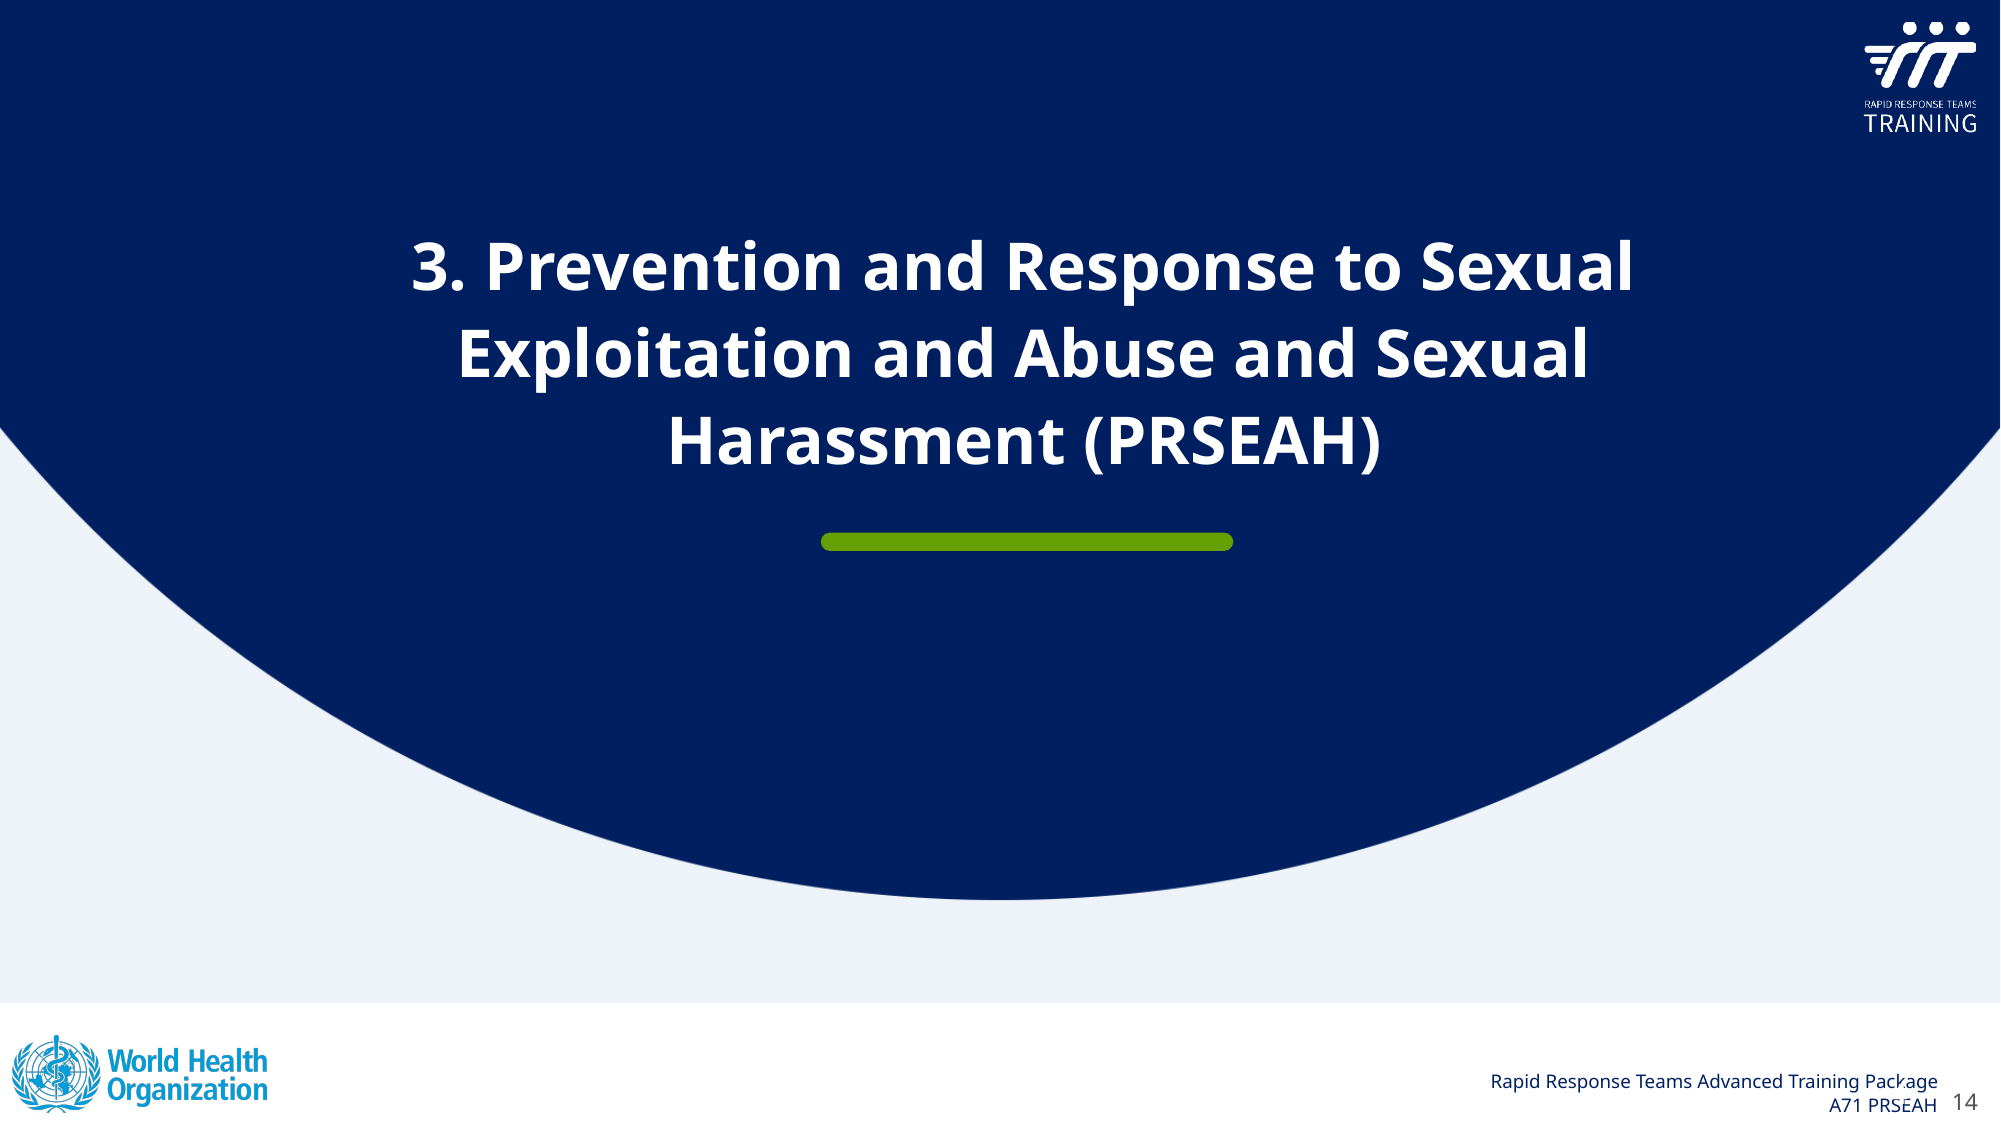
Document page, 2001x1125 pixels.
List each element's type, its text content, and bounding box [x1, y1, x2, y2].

slide_number 14 [1882, 1037, 1930, 1092]
picture [12, 1083, 48, 1113]
list 3. Prevention and Response to Sexual Exploitation and Abuse and Sexual Harassment (PRSEAH) [382, 193, 1666, 502]
picture [0, 0, 2001, 1003]
picture [12, 1035, 267, 1113]
picture [58, 1050, 64, 1058]
